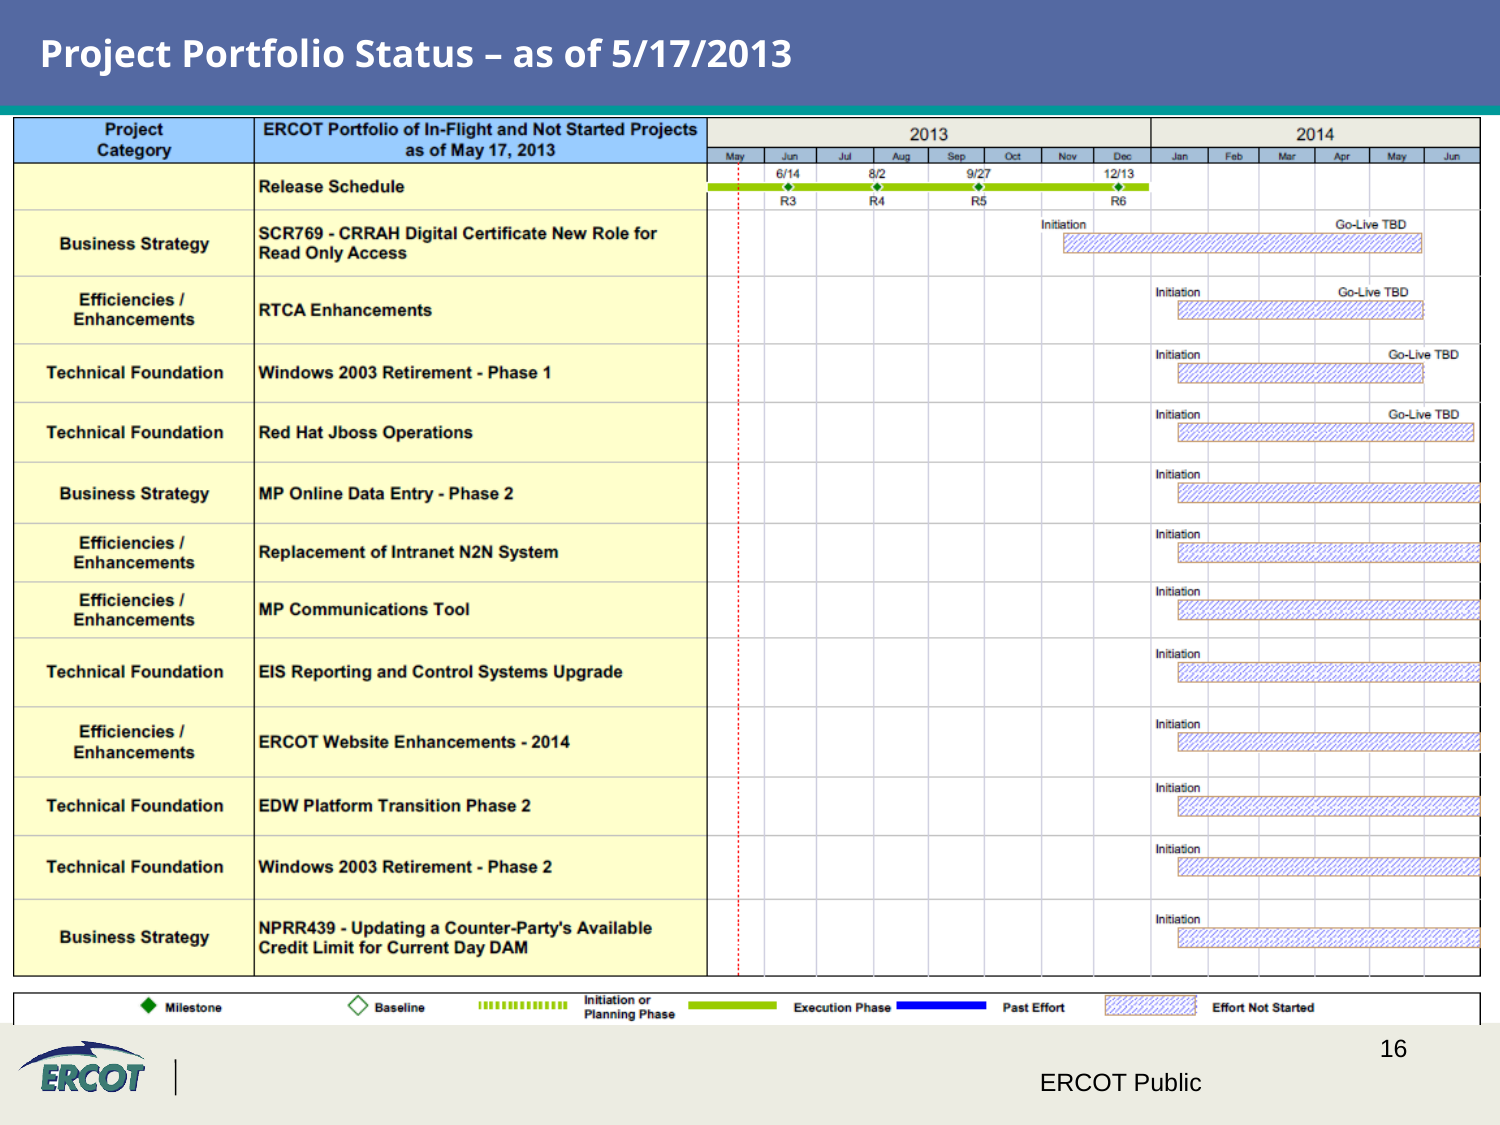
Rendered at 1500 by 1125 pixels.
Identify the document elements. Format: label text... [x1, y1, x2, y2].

picture [13, 116, 1482, 1026]
footer ERCOT Public [1025, 1059, 1438, 1125]
text_box Project Portfolio Status – as of 5/17/2013 [24, 30, 1163, 106]
picture [10, 1031, 151, 1111]
text_box [24, 22, 1450, 85]
